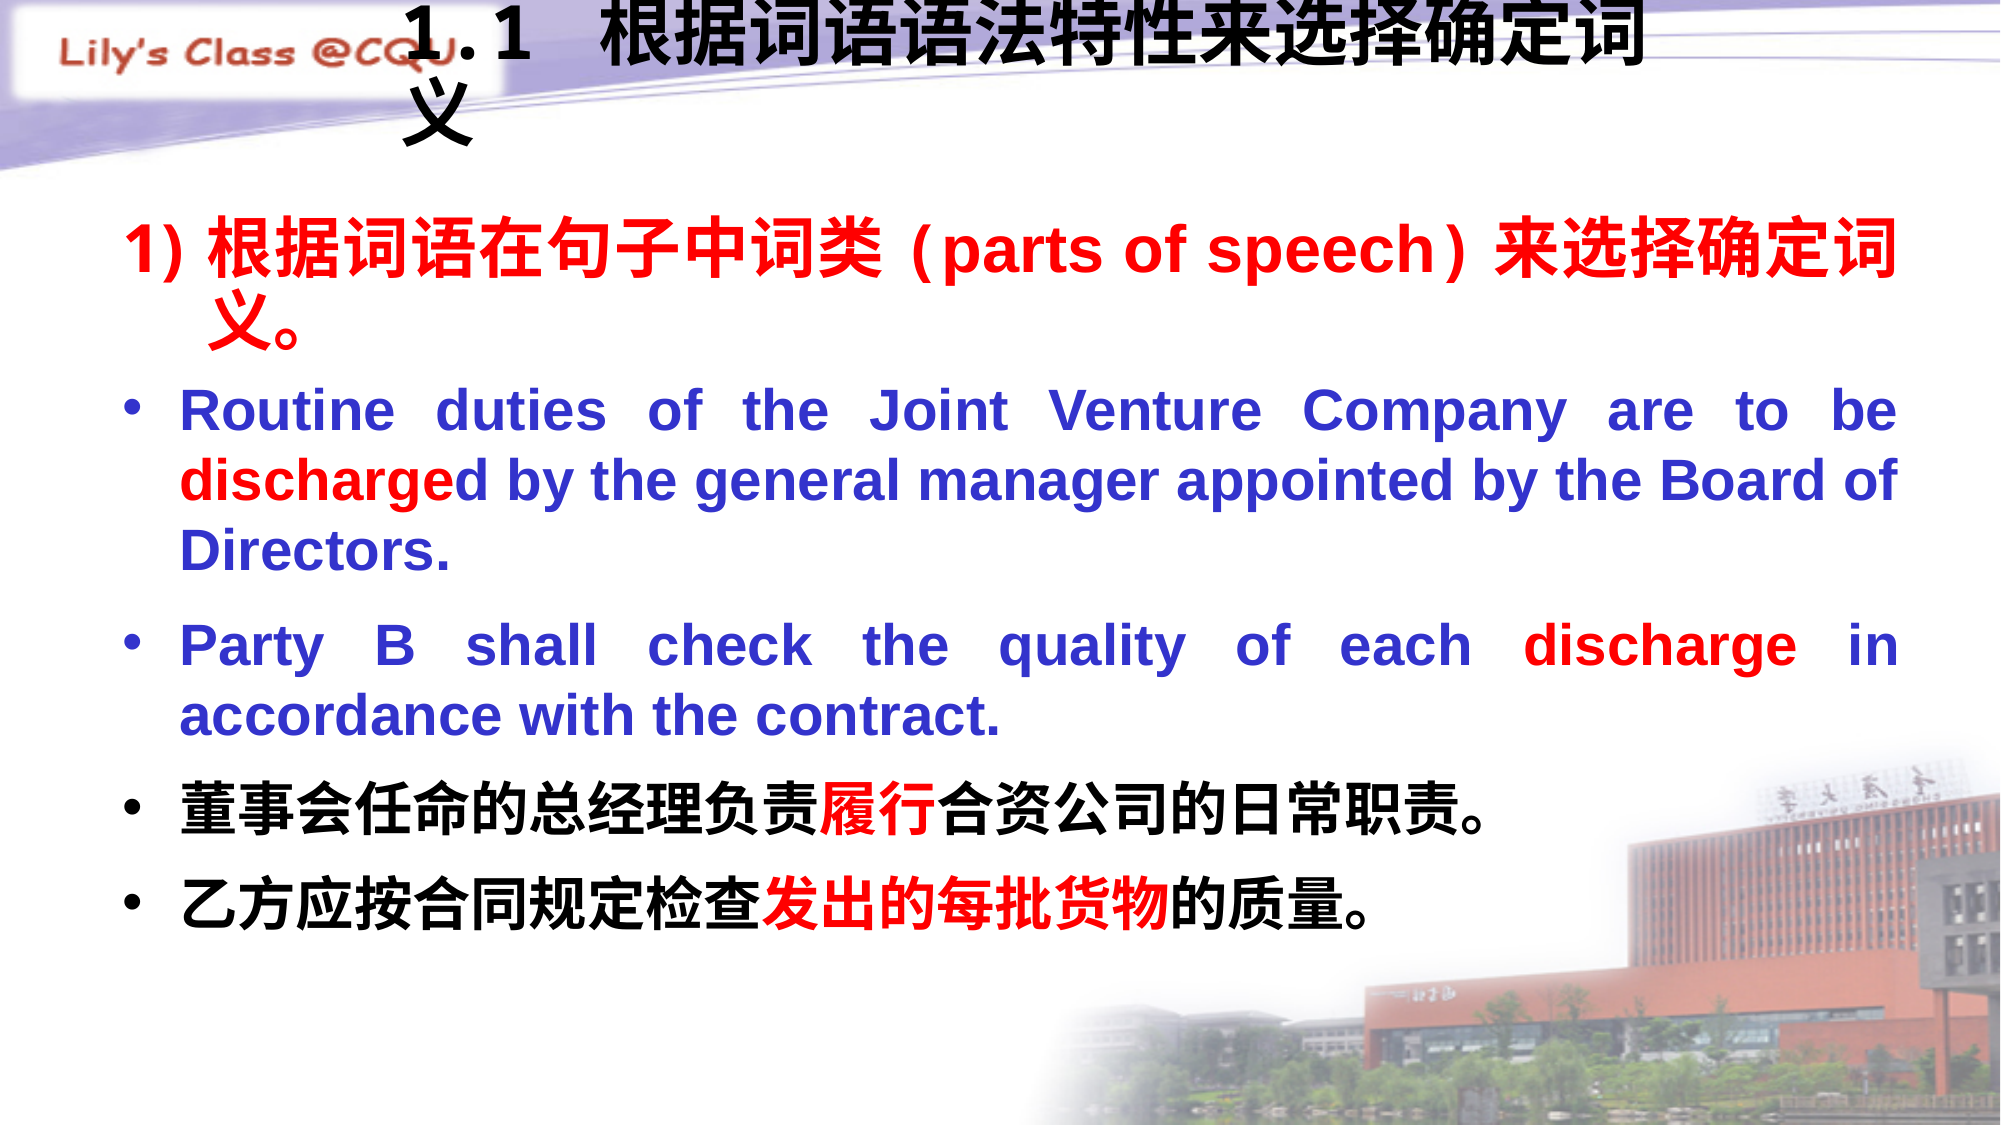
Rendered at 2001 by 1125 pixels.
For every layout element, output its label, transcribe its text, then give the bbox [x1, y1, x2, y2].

picture [0, 0, 2001, 1125]
title 1.1 根据词语语法特性来选择确定词义 [385, 44, 1704, 165]
list 根据词语在句子中词类(parts of speech)来选择确定词义。 Routine duties of the Joint Venture Company are to be discharged by the general manager appointed by the Board of Directors. Party B shall check the quality of each discharge in accordance with the contract. 董事会任命的总经理负责履行合资公司的日常职责。 乙方应按合同规定检查发出的每批货物的质量。 [107, 207, 1915, 1048]
